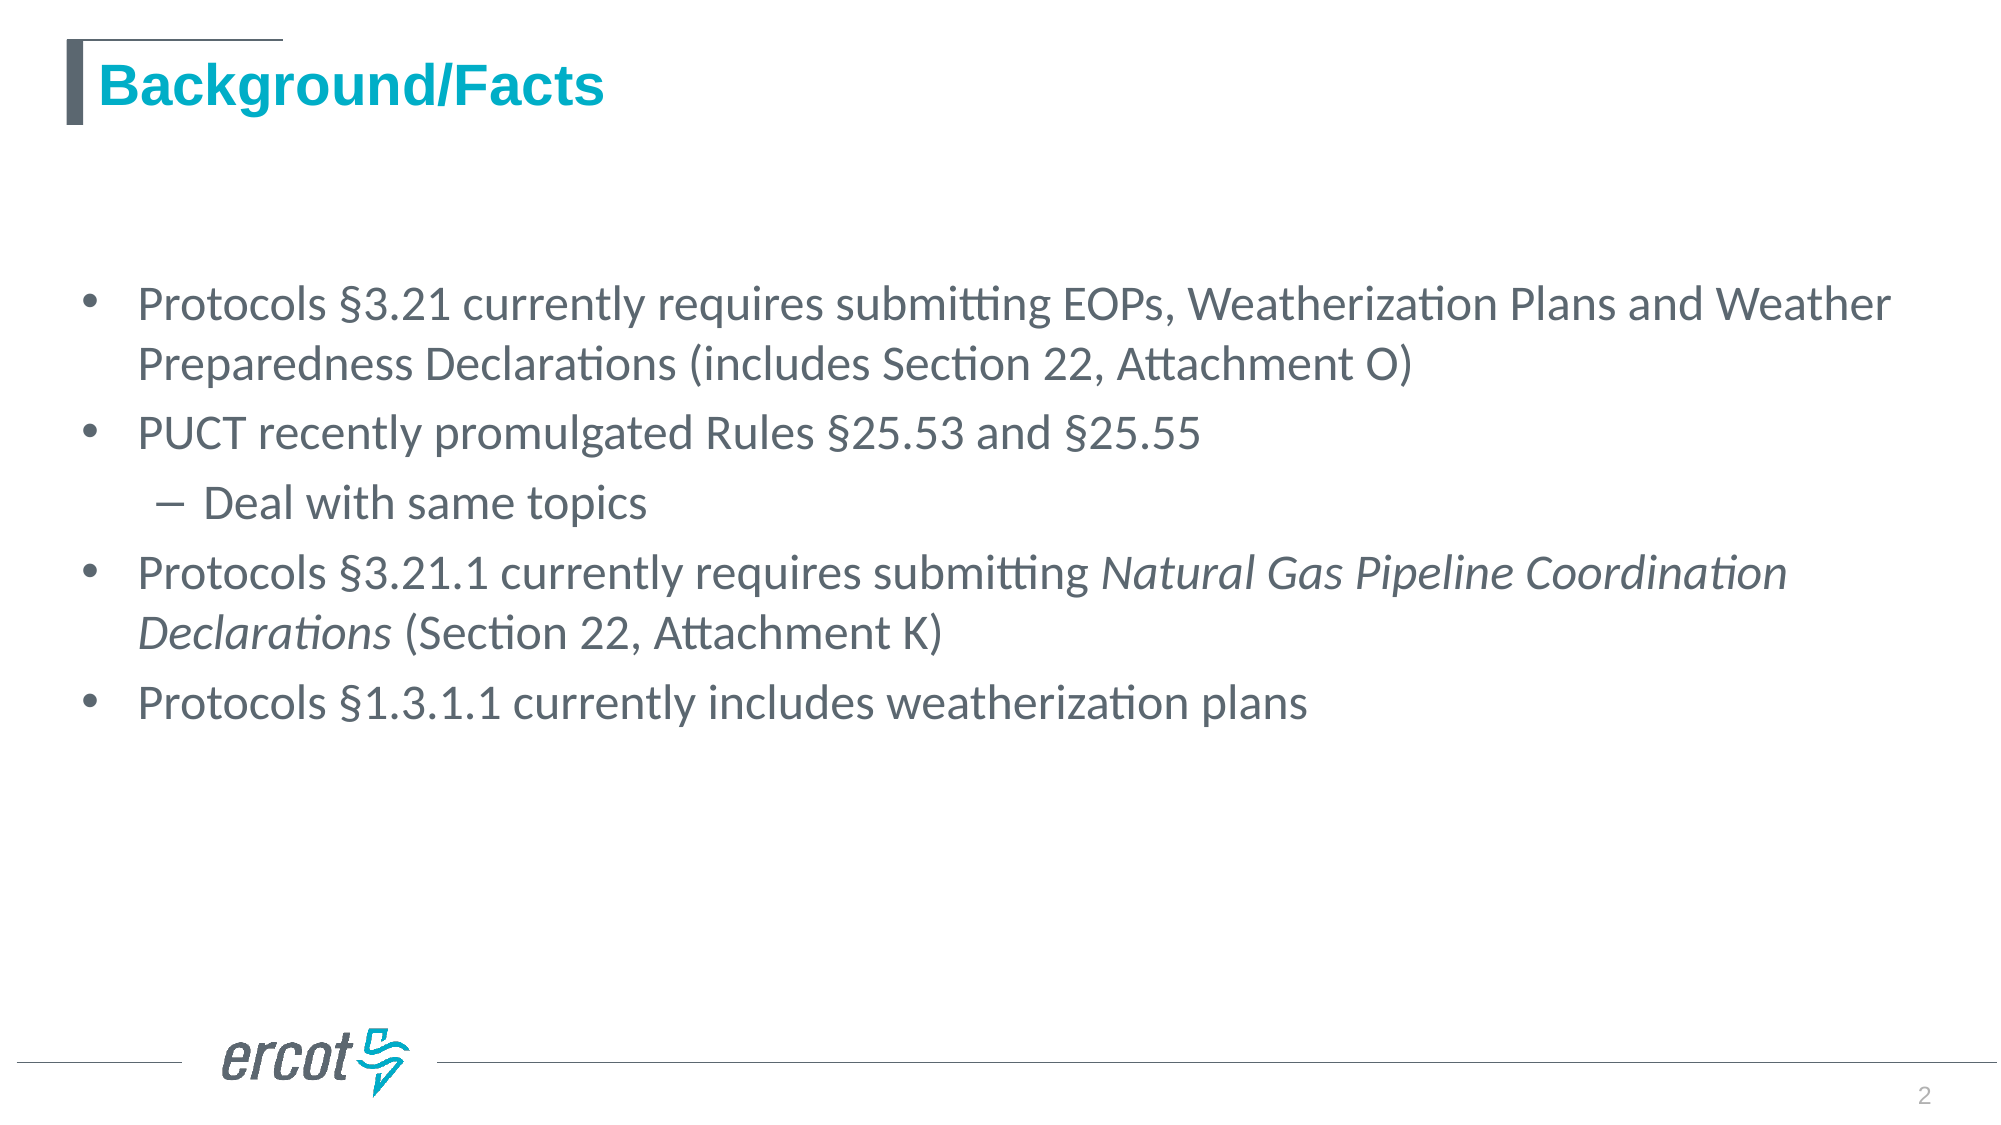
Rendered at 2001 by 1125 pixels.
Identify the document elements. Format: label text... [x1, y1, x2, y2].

picture [218, 1024, 413, 1100]
list Protocols §3.21 currently requires submitting EOPs, Weatherization Plans and Weather Preparedness Declarations (includes Section 22, Attachment O) PUCT recently promulgated Rules §25.53 and §25.55 Deal with same topics Protocols §3.21.1 currently requires submitting Natural Gas Pipeline Coordination Declarations (Section 22, Attachment K) Protocols §1.3.1.1 currently includes weatherization plans [66, 262, 1934, 992]
slide_number 2 [1866, 1076, 1984, 1113]
title Background/Facts [83, 39, 1934, 125]
